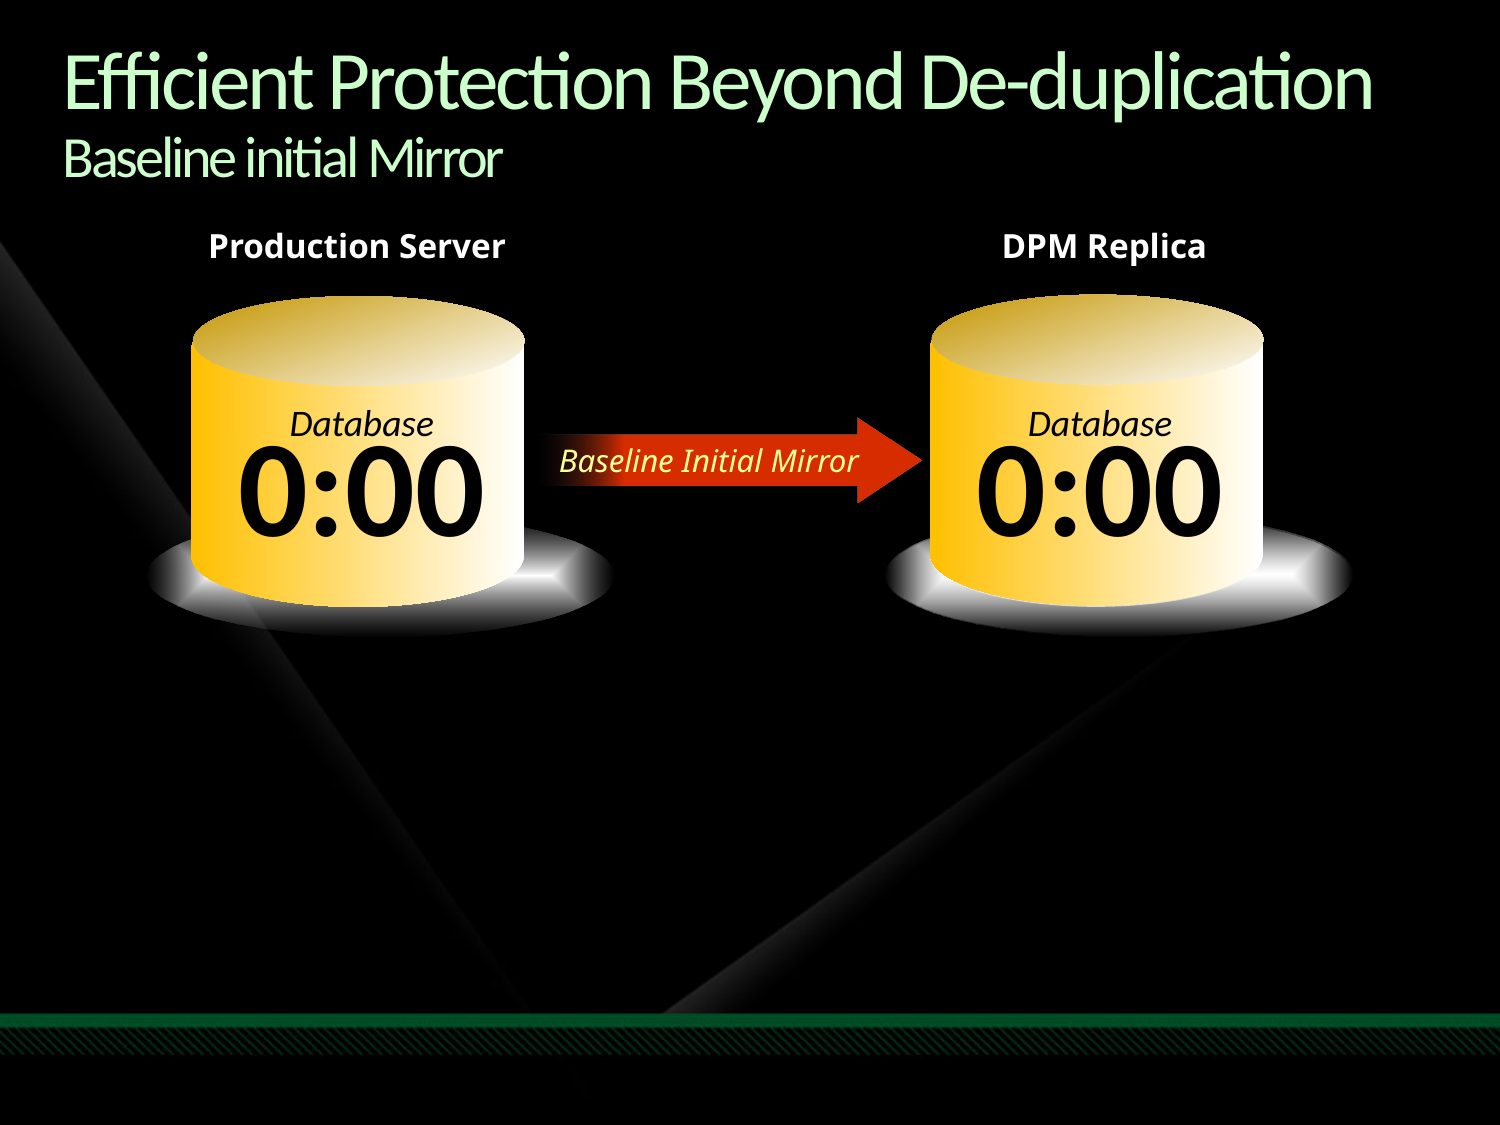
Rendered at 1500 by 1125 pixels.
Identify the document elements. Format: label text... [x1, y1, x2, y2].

text_box Baseline Initial Mirror [619, 417, 878, 503]
picture [0, 0, 1500, 1125]
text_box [885, 294, 1353, 636]
title Efficient Protection Beyond De-duplication Baseline initial Mirror [62, 37, 1438, 384]
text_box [146, 295, 614, 637]
